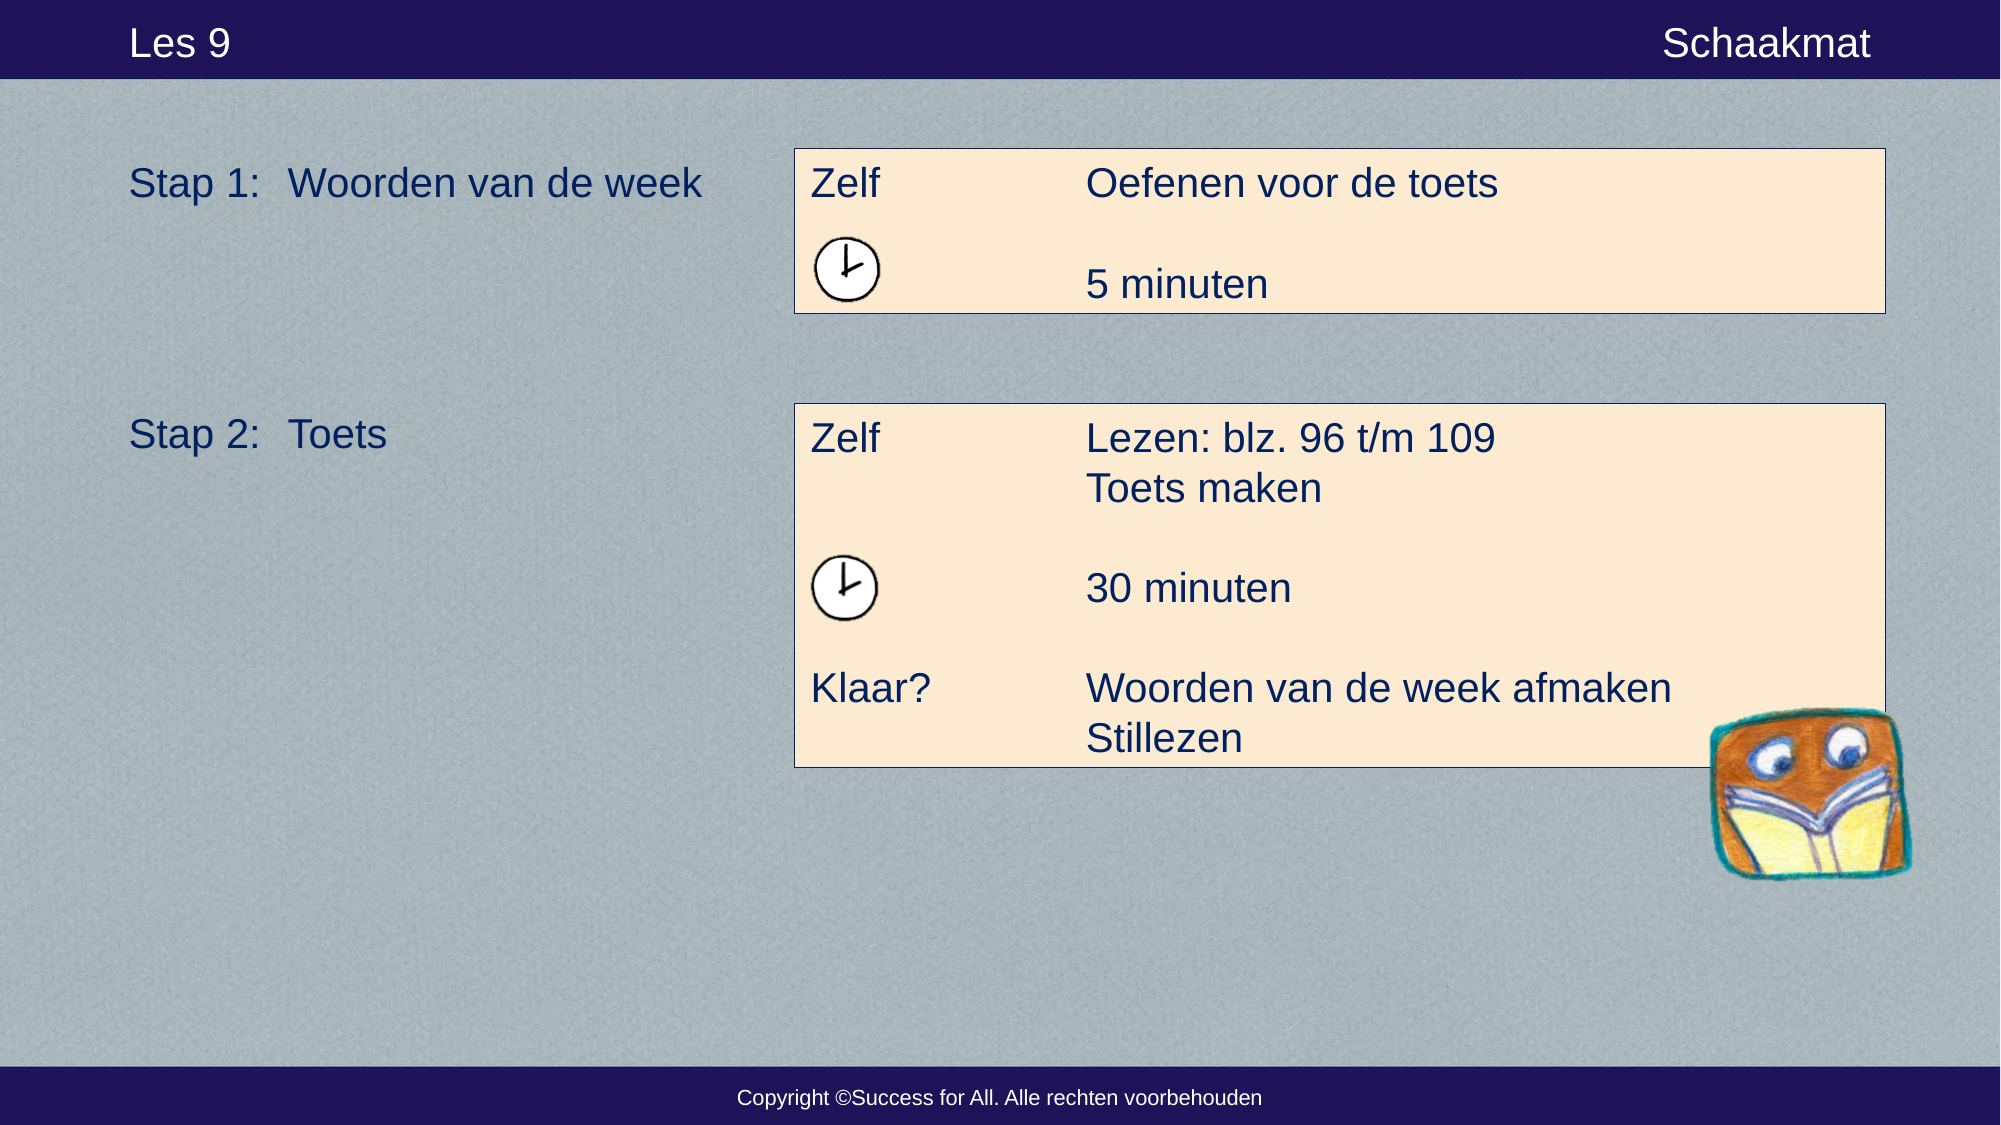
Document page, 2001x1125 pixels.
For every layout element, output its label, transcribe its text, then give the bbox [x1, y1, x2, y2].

text_box Les 9 [114, 8, 354, 73]
text_box Stap 1: Woorden van de week Stap 2: Toets [114, 148, 907, 764]
text_box Zelf Oefenen voor de toets 5 minuten [794, 148, 1886, 314]
text_box Copyright ©Success for All. Alle rechten voorbehouden [0, 1076, 2000, 1125]
text_box Schaakmat [999, 8, 1886, 73]
text_box Zelf Lezen: blz. 96 t/m 109 Toets maken 30 minuten Klaar? Woorden van de week afmaken Stillezen [794, 403, 1886, 768]
picture [0, 0, 2001, 1125]
